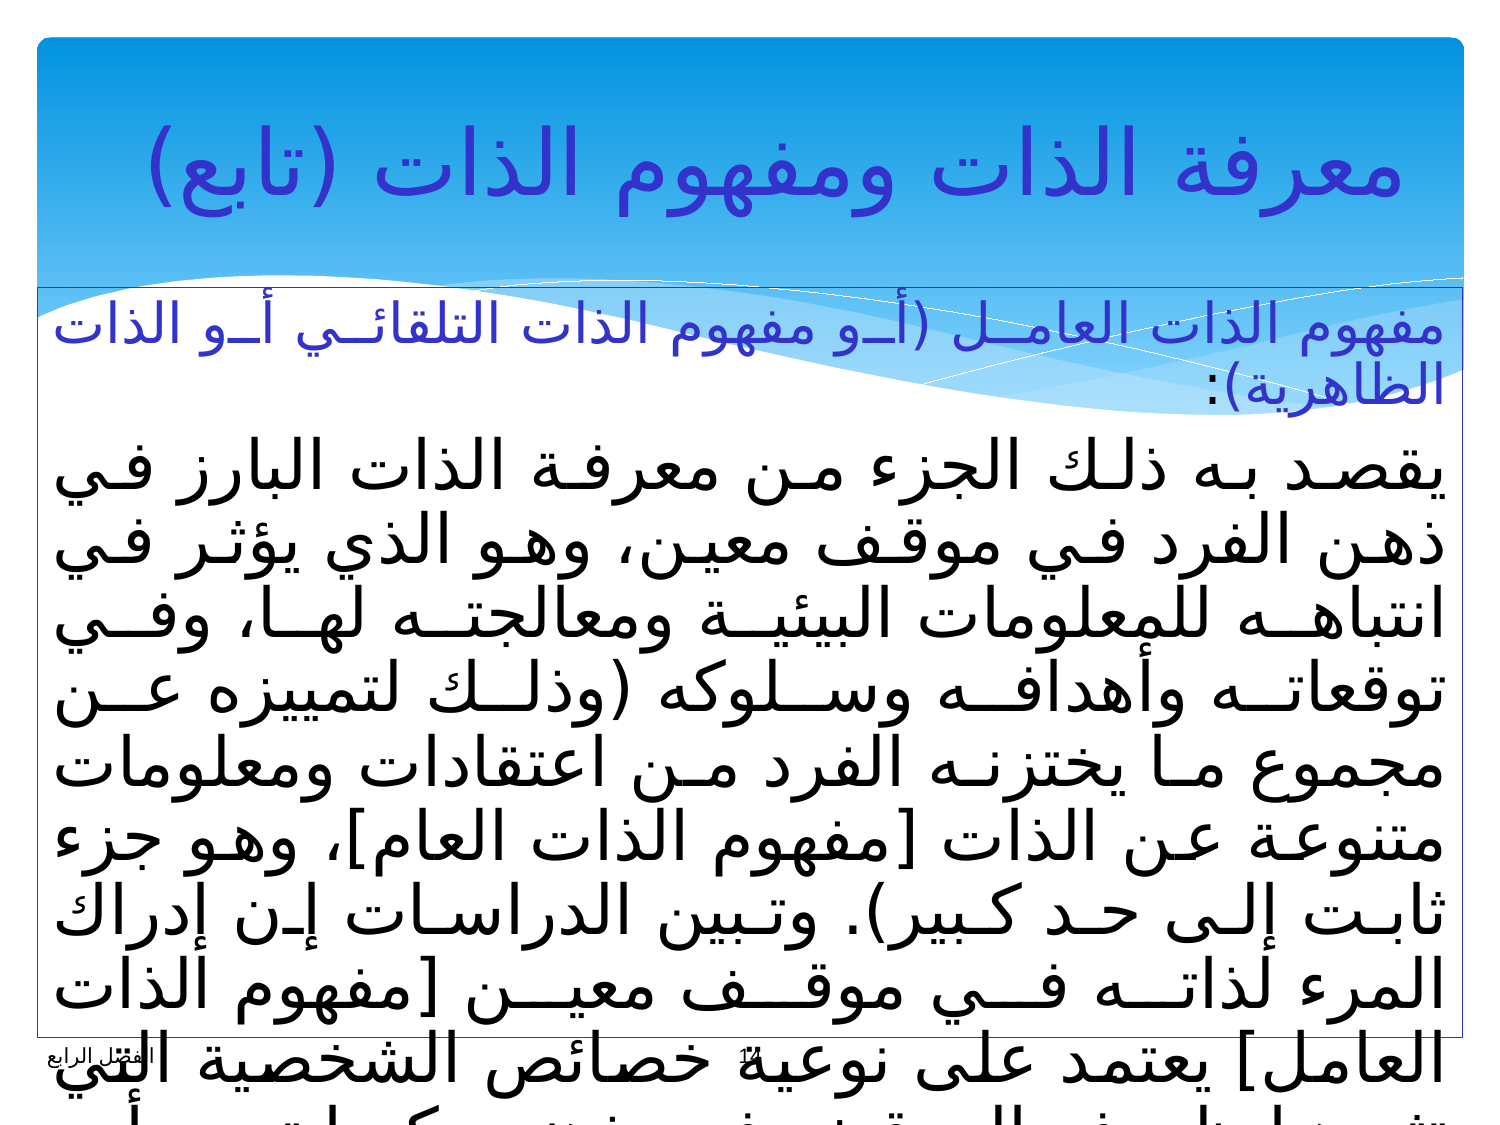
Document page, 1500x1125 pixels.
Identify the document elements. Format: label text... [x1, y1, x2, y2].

footer الفصل الرابع [31, 1025, 653, 1086]
list مفهوم الذات العامل (أو مفهوم الذات التلقائي أو الذات الظاهرية): يقصد به ذلك الجزء من معرفة الذات البارز في ذهن الفرد في موقف معين، وهو الذي يؤثر في انتباهه للمعلومات البيئية ومعالجته لها، وفي توقعاته وأهدافه وسلوكه (وذلك لتمييزه عن مجموع ما يختزنه الفرد من اعتقادات ومعلومات متنوعة عن الذات [مفهوم الذات العام]، وهو جزء ثابت إلى حد كبير). وتبين الدراسات إن إدراك المرء لذاته في موقف معين [مفهوم الذات العامل] يعتمد على نوعية خصائص الشخصية التي تثيرها ظروف الموقف في ذهنه، كما تبين أن التغير في مفهوم الذات العامل تصاحبه تغيرات سلوكية أيضا. [37, 287, 1463, 1038]
title معرفة الذات ومفهوم الذات (تابع) [75, 55, 1425, 261]
slide_number 14 [654, 1038, 846, 1086]
